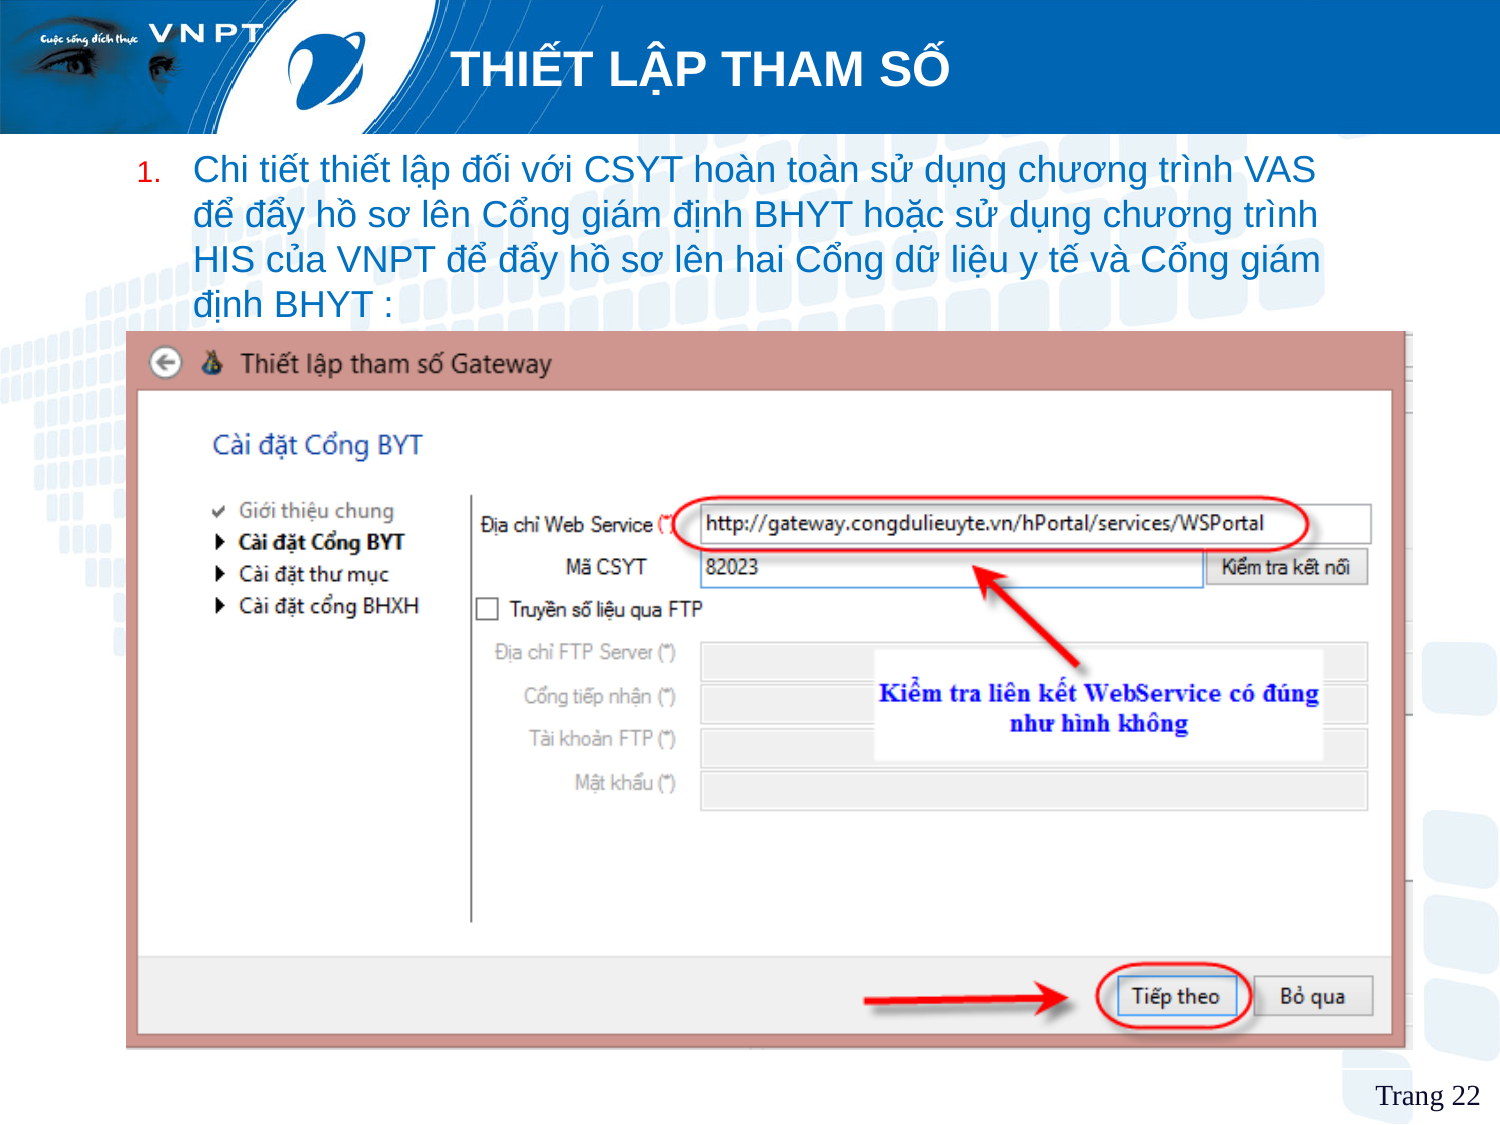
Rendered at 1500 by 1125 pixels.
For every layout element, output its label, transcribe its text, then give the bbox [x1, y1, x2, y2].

picture [0, 0, 1500, 1125]
title THIẾT LẬP THAM SỐ [437, 0, 1496, 133]
text_box Chi tiết thiết lập đối với CSYT hoàn toàn sử dụng chương trình VAS để đẩy hồ sơ lên Cổng giám định BHYT hoặc sử dụng chương trình HIS của VNPT để đẩy hồ sơ lên hai Cổng dữ liệu y tế và Cổng giám định BHYT : [121, 137, 1347, 333]
slide_number Trang 22 [1242, 1068, 1497, 1125]
